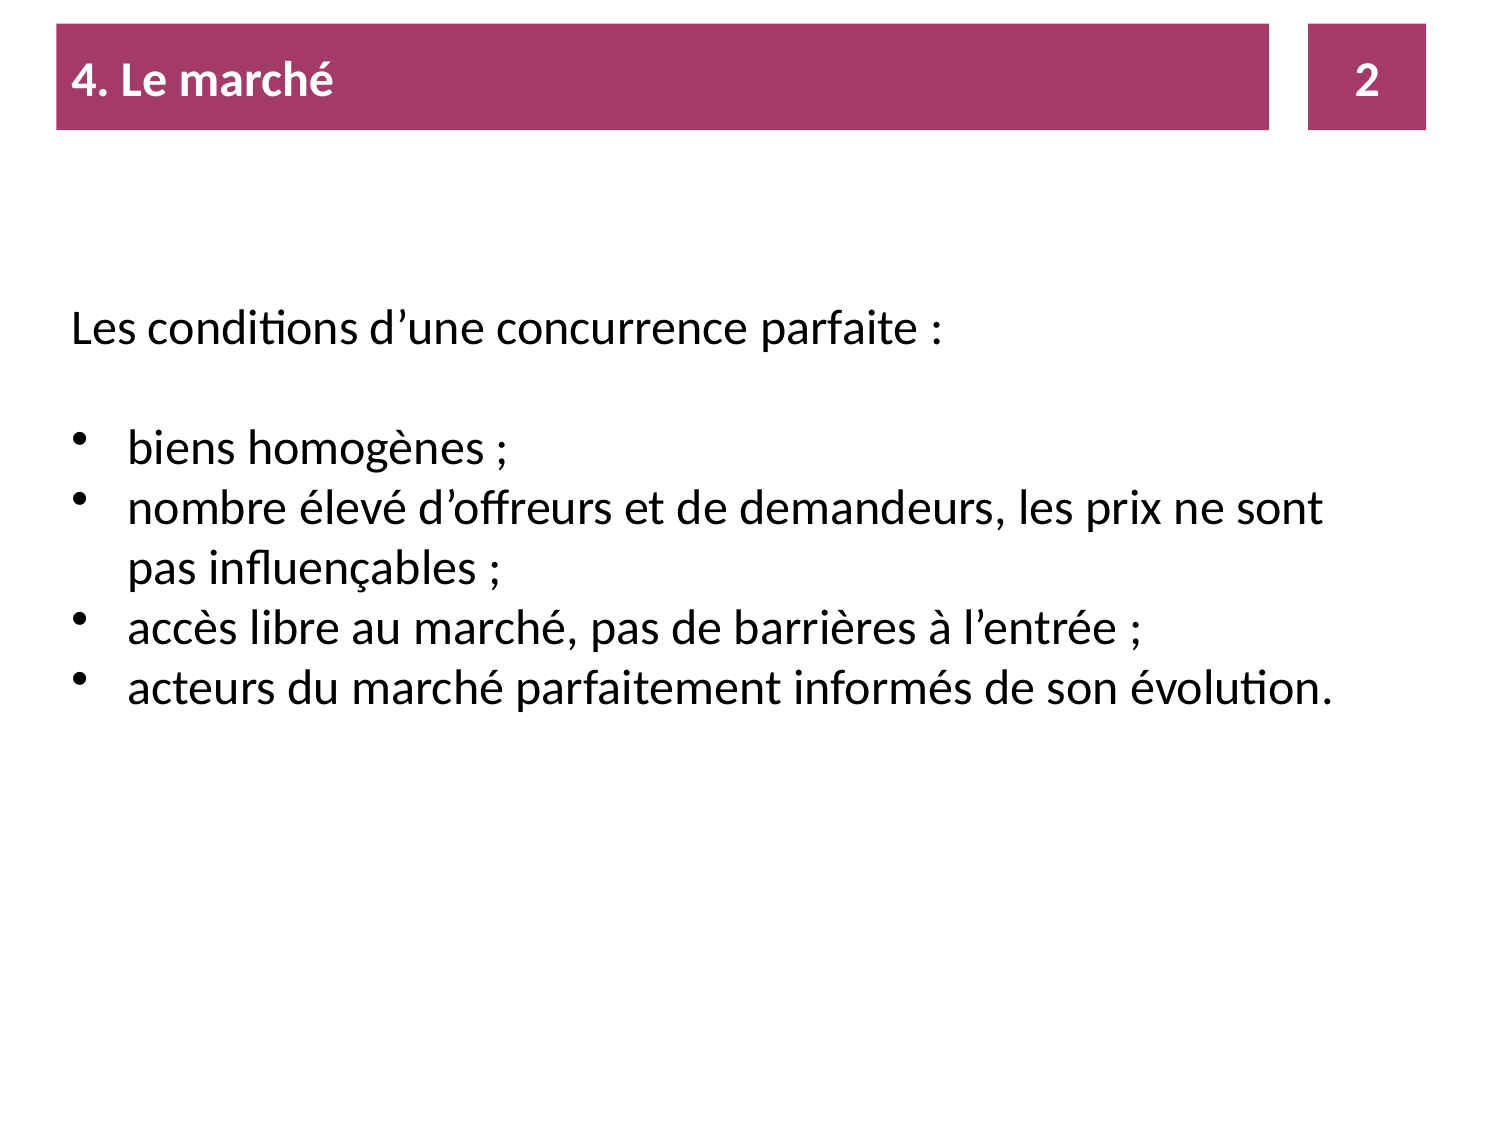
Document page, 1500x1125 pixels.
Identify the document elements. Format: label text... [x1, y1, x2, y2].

text_box 2 [1308, 23, 1427, 131]
text_box Les conditions d’une concurrence parfaite : biens homogènes ; nombre élevé d’offreurs et de demandeurs, les prix ne sont pas influençables ; accès libre au marché, pas de barrières à l’entrée ; acteurs du marché parfaitement informés de son évolution. [56, 227, 1418, 722]
text_box 4. Le marché [56, 23, 1270, 131]
